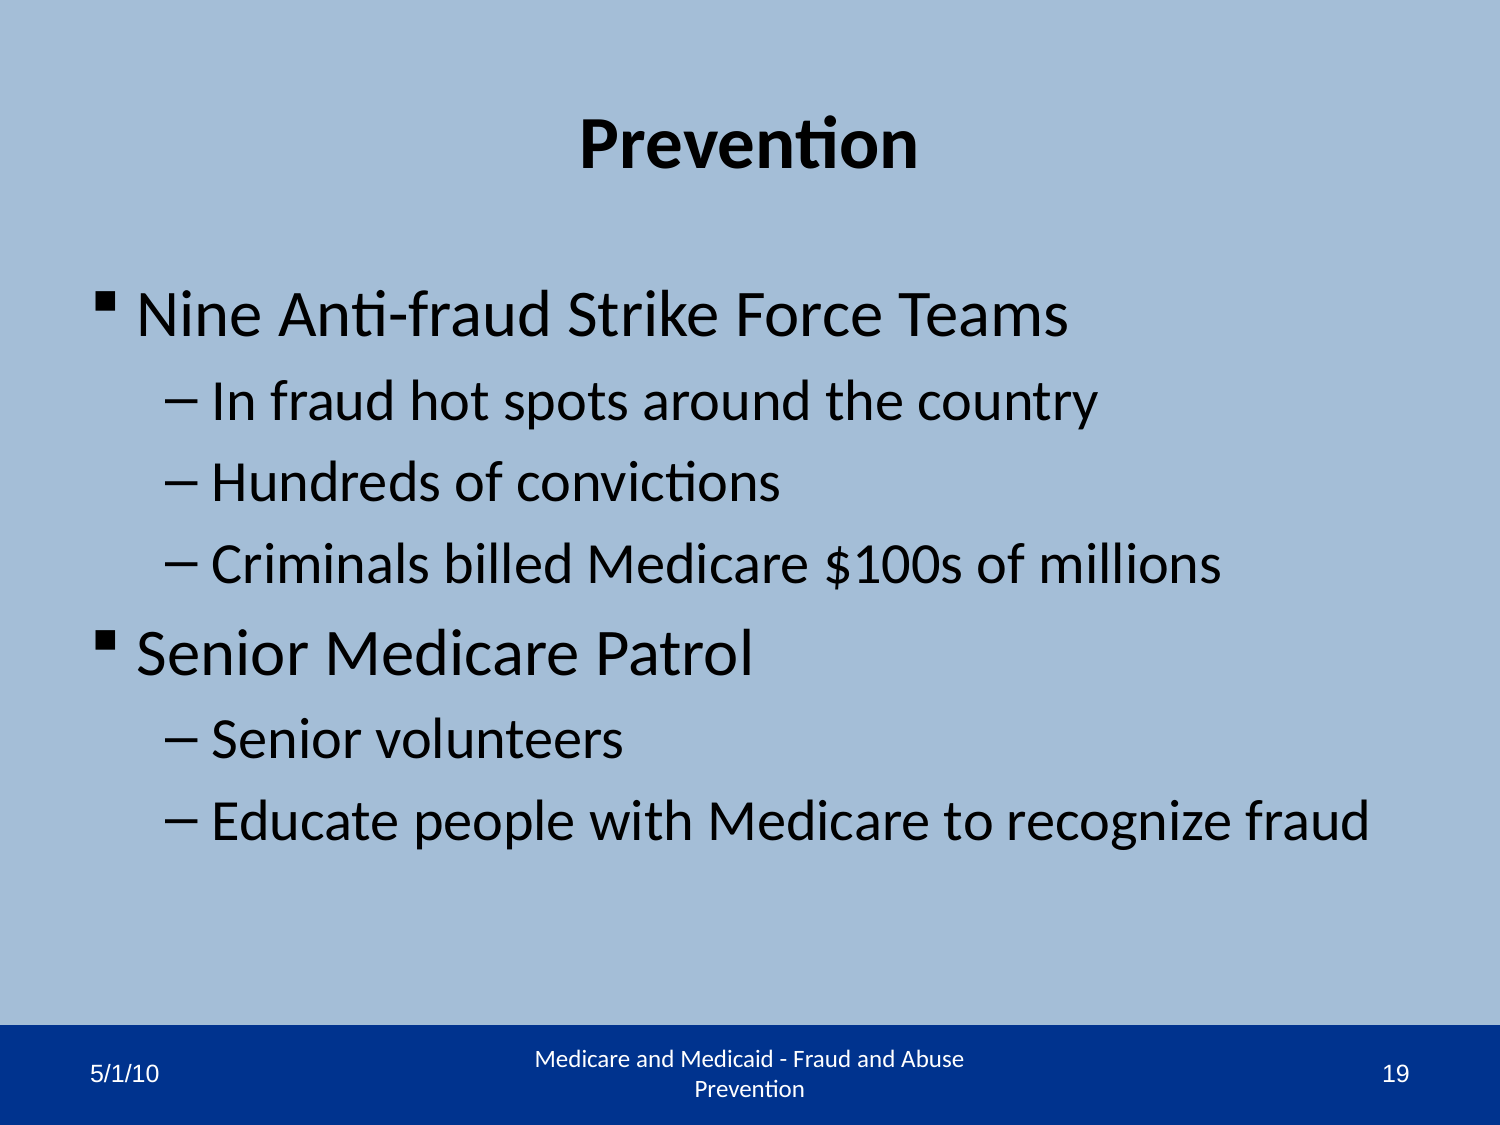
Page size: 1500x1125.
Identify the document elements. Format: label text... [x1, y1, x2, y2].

title Prevention [74, 44, 1426, 233]
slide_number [75, 1042, 425, 1103]
footer Medicare and Medicaid - Fraud and Abuse Prevention [462, 1042, 1038, 1103]
list Nine Anti-fraud Strike Force Teams In fraud hot spots around the country Hundreds of convictions Criminals billed Medicare $100s of millions Senior Medicare Patrol Senior volunteers Educate people with Medicare to recognize fraud [74, 262, 1426, 1006]
slide_number 19 [1074, 1042, 1425, 1103]
